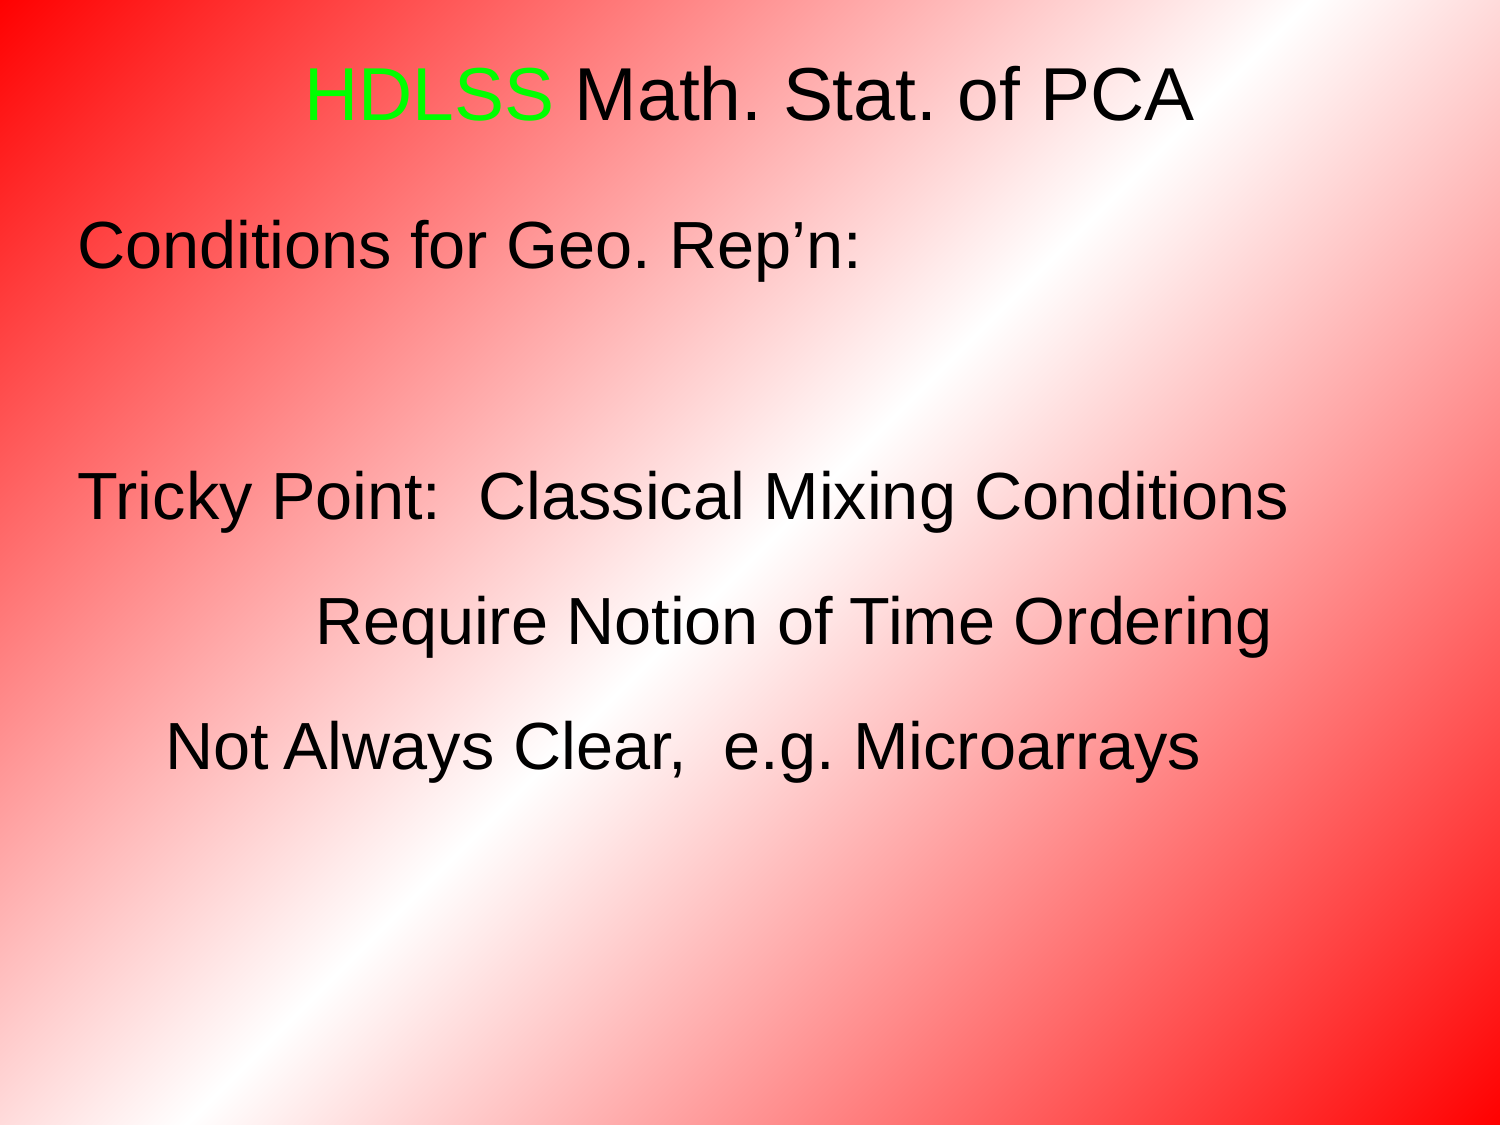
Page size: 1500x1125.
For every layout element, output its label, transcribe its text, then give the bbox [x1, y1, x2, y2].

list Conditions for Geo. Rep’n: Tricky Point: Classical Mixing Conditions Require Notion of Time Ordering Not Always Clear, e.g. Microarrays [62, 455, 1413, 498]
list Conditions for Geo. Rep’n: Tricky Point: Classical Mixing Conditions Require Notion of Time Ordering Not Always Clear, e.g. Microarrays [62, 540, 1413, 545]
title HDLSS Math. Stat. of PCA [118, 50, 1382, 131]
list Conditions for Geo. Rep’n: Tricky Point: Classical Mixing Conditions Require Notion of Time Ordering Not Always Clear, e.g. Microarrays [62, 162, 1413, 454]
list Conditions for Geo. Rep’n: Tricky Point: Classical Mixing Conditions Require Notion of Time Ordering Not Always Clear, e.g. Microarrays [62, 499, 1413, 524]
list Conditions for Geo. Rep’n: Tricky Point: Classical Mixing Conditions Require Notion of Time Ordering Not Always Clear, e.g. Microarrays [62, 688, 1413, 1025]
list Conditions for Geo. Rep’n: Tricky Point: Classical Mixing Conditions Require Notion of Time Ordering Not Always Clear, e.g. Microarrays [62, 526, 1413, 533]
list Conditions for Geo. Rep’n: Tricky Point: Classical Mixing Conditions Require Notion of Time Ordering Not Always Clear, e.g. Microarrays [62, 546, 1413, 687]
